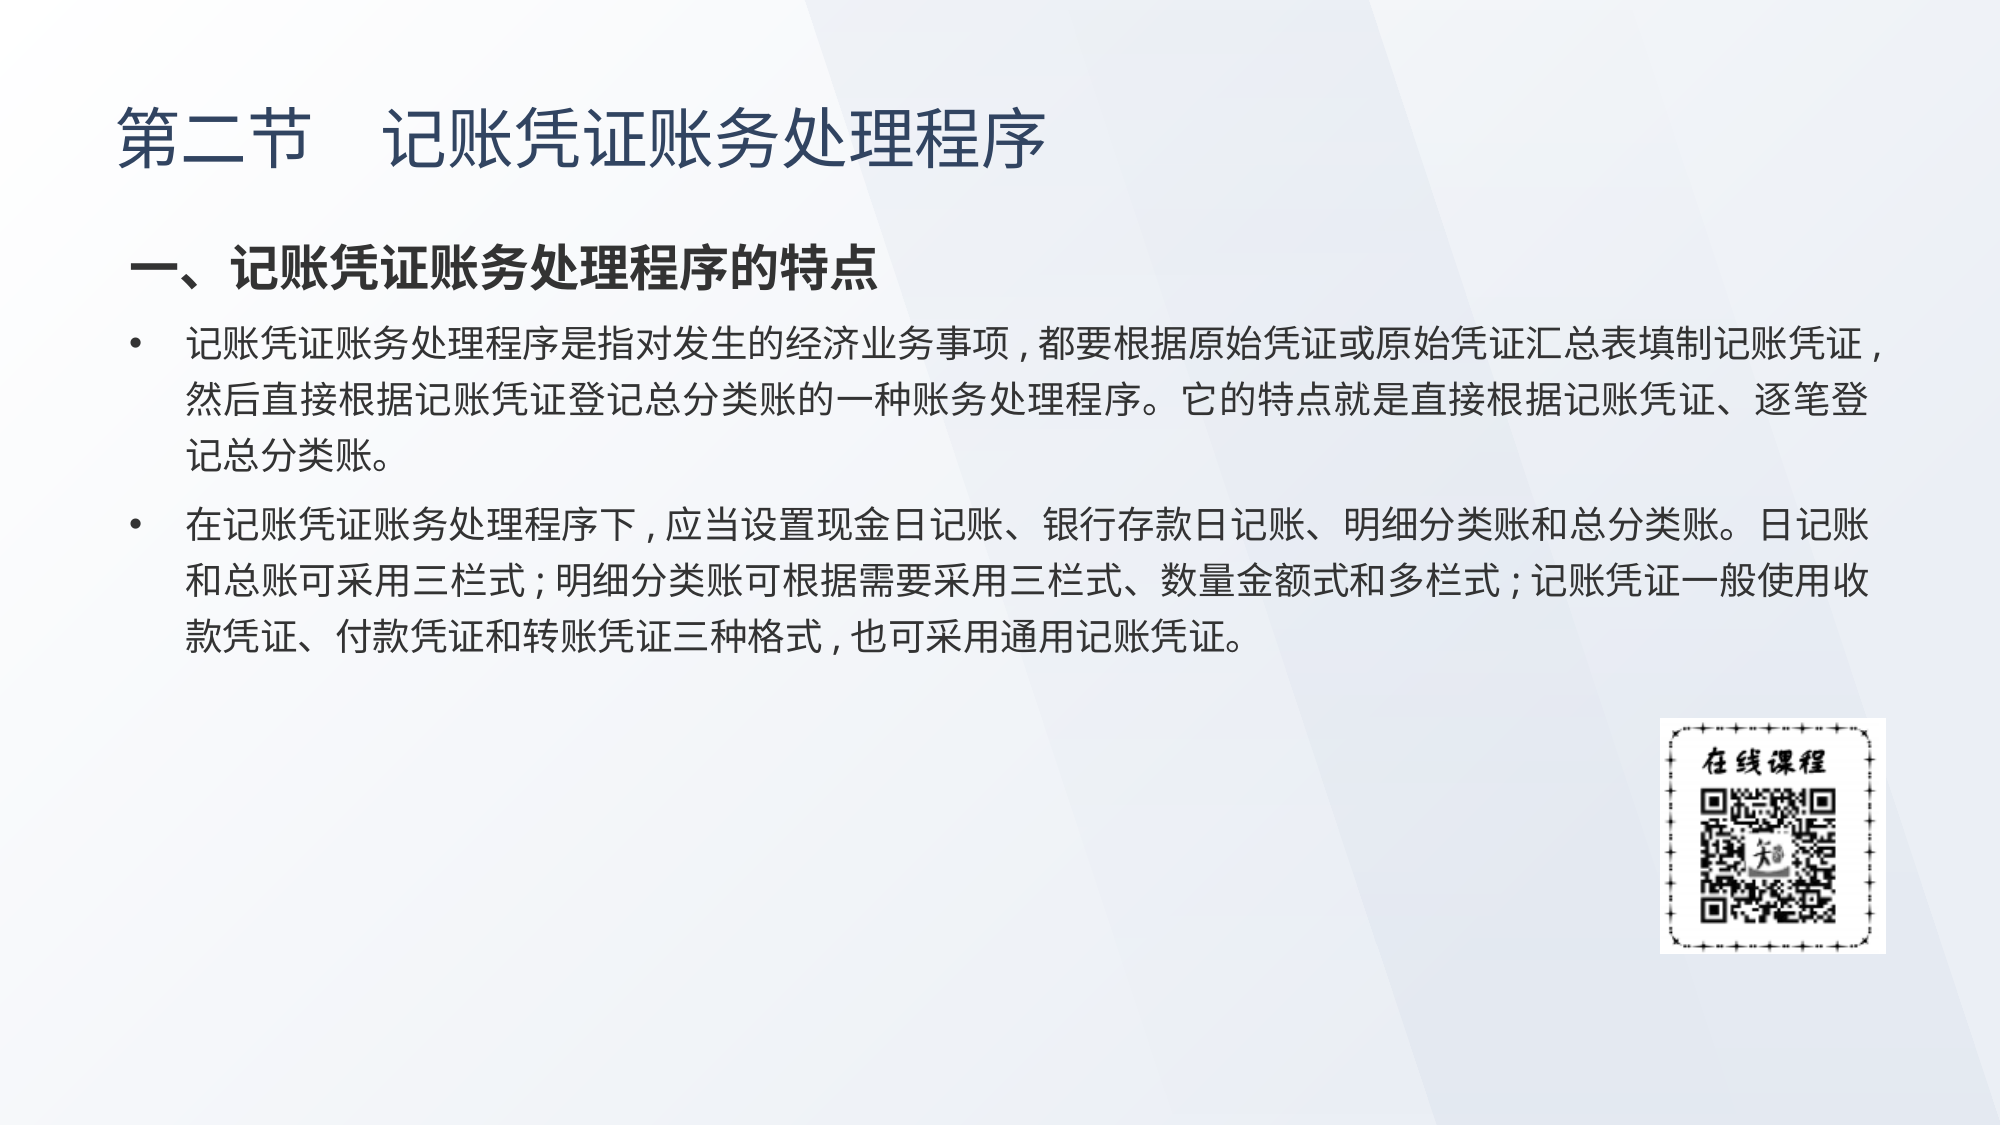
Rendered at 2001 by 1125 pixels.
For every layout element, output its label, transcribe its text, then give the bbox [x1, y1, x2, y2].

title 第二节 记账凭证账务处理程序 [114, 59, 1886, 178]
text_box 一、记账凭证账务处理程序的特点 记账凭证账务处理程序是指对发生的经济业务事项,都要根据原始凭证或原始凭证汇总表填制记账凭证,然后直接根据记账凭证登记总分类账的一种账务处理程序。它的特点就是直接根据记账凭证、逐笔登记总分类账。 在记账凭证账务处理程序下,应当设置现金日记账、银行存款日记账、明细分类账和总分类账。日记账和总账可采用三栏式;明细分类账可根据需要采用三栏式、数量金额式和多栏式;记账凭证一般使用收款凭证、付款凭证和转账凭证三种格式,也可采用通用记账凭证。 [114, 213, 1886, 1013]
picture [1660, 718, 1886, 954]
